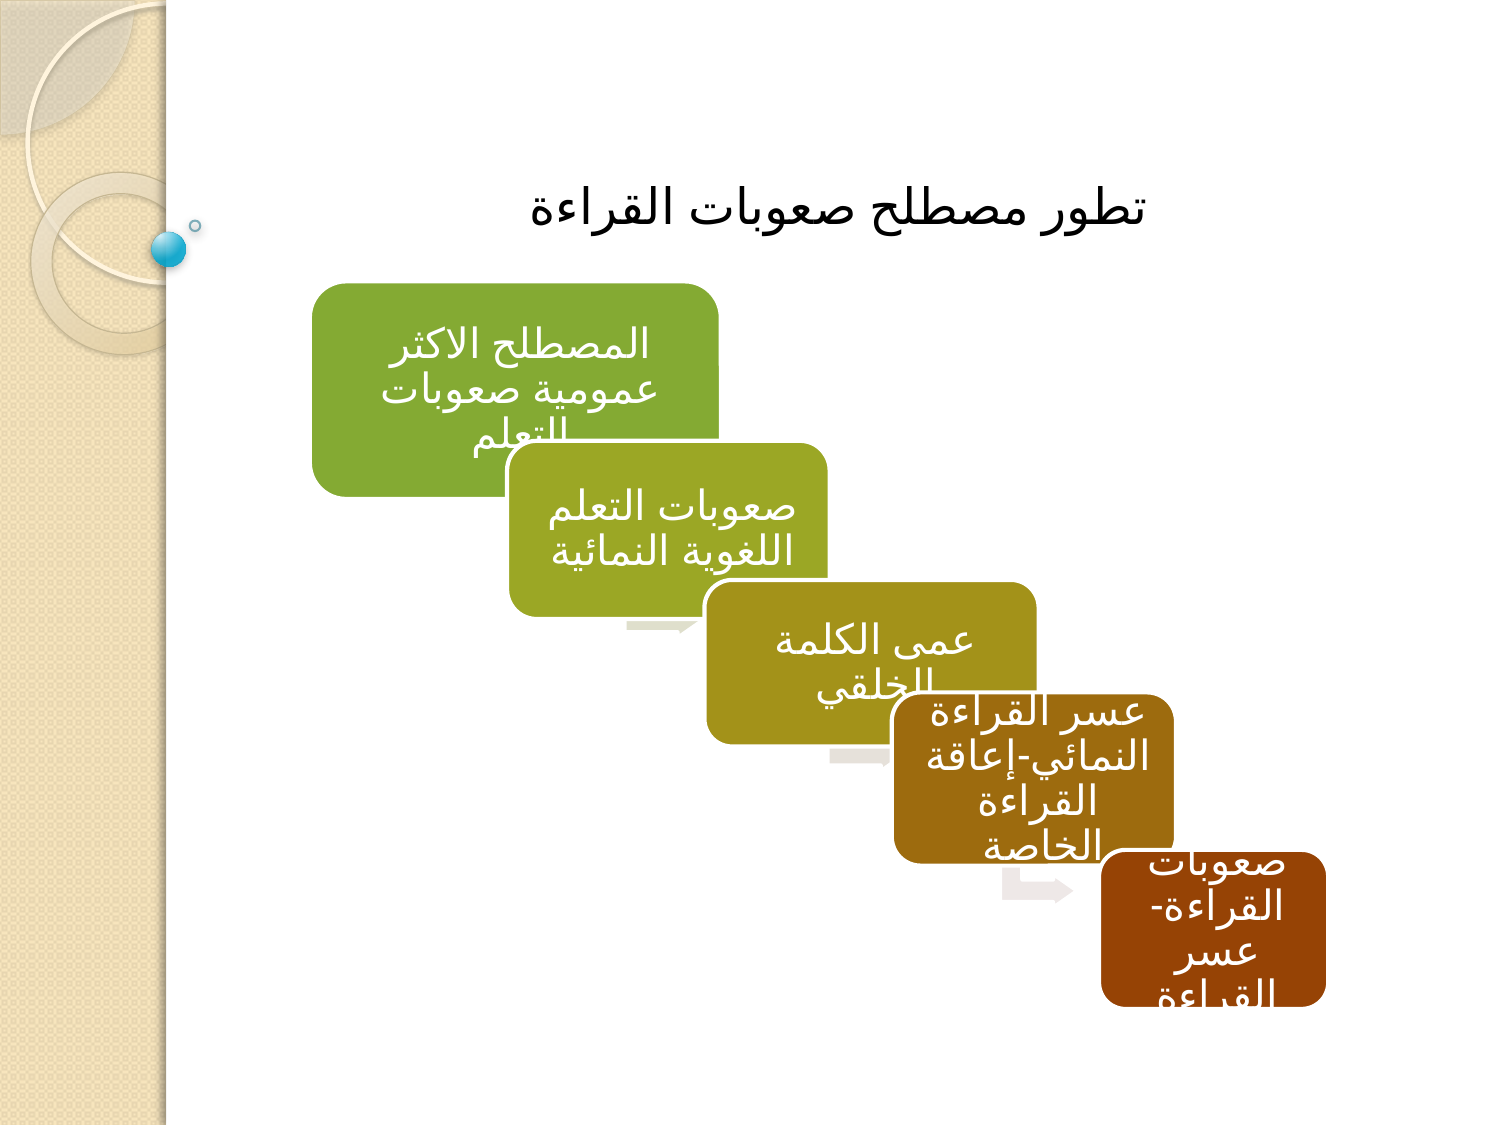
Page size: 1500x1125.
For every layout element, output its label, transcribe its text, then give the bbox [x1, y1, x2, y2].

text_box تطور مصطلح صعوبات القراءة [289, 166, 1388, 332]
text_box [289, 278, 1350, 1012]
